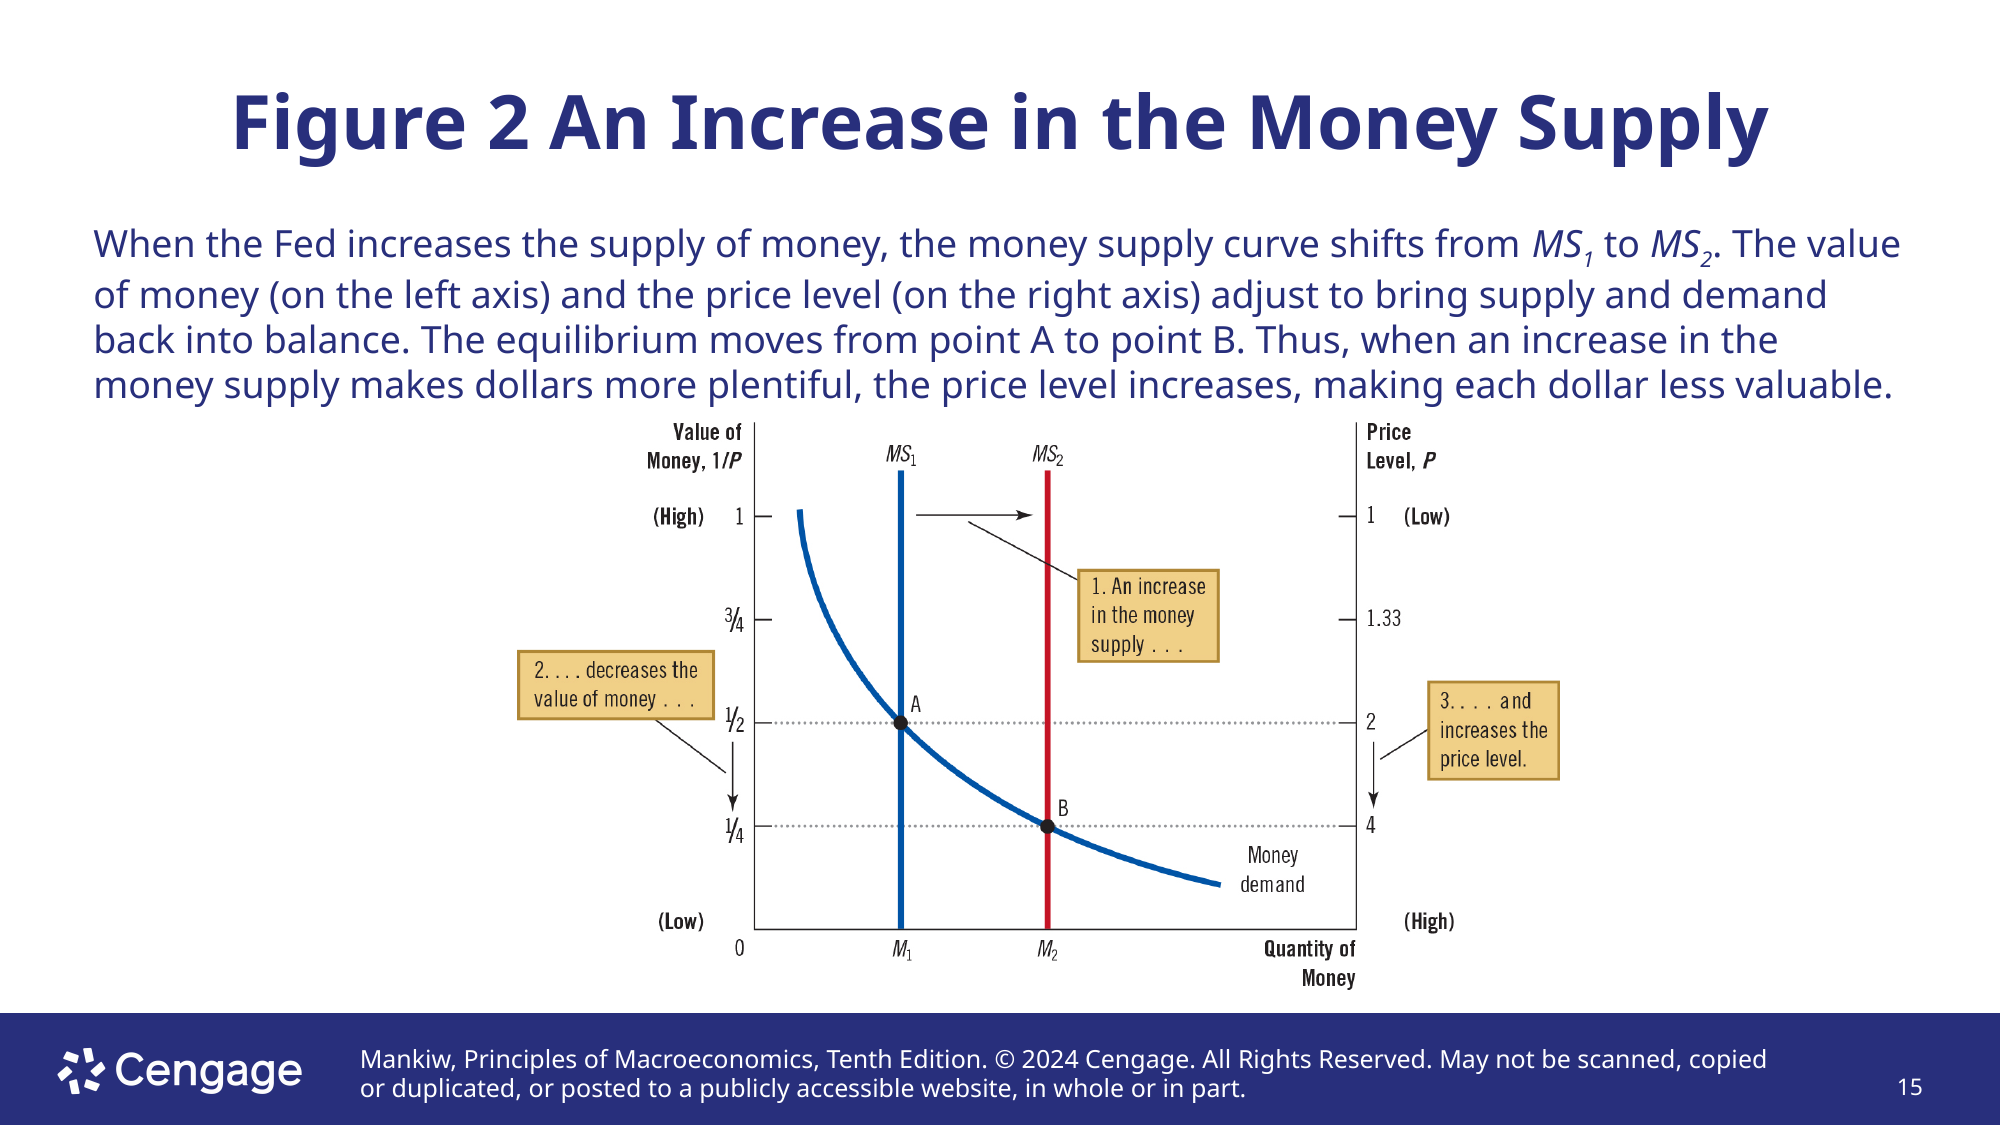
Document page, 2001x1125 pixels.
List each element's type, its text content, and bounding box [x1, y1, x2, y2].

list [517, 420, 1560, 991]
list When the Fed increases the supply of money, the money supply curve shifts from MS1 to MS2. The value of money (on the left axis) and the price level (on the right axis) adjust to bring supply and demand back into balance. The equilibrium moves from point A to point B. Thus, when an increase in the money supply makes dollars more plentiful, the price level increases, making each dollar less valuable. [78, 212, 1923, 466]
picture [30, 1020, 329, 1122]
title Figure 2 An Increase in the Money Supply [78, 77, 1923, 189]
